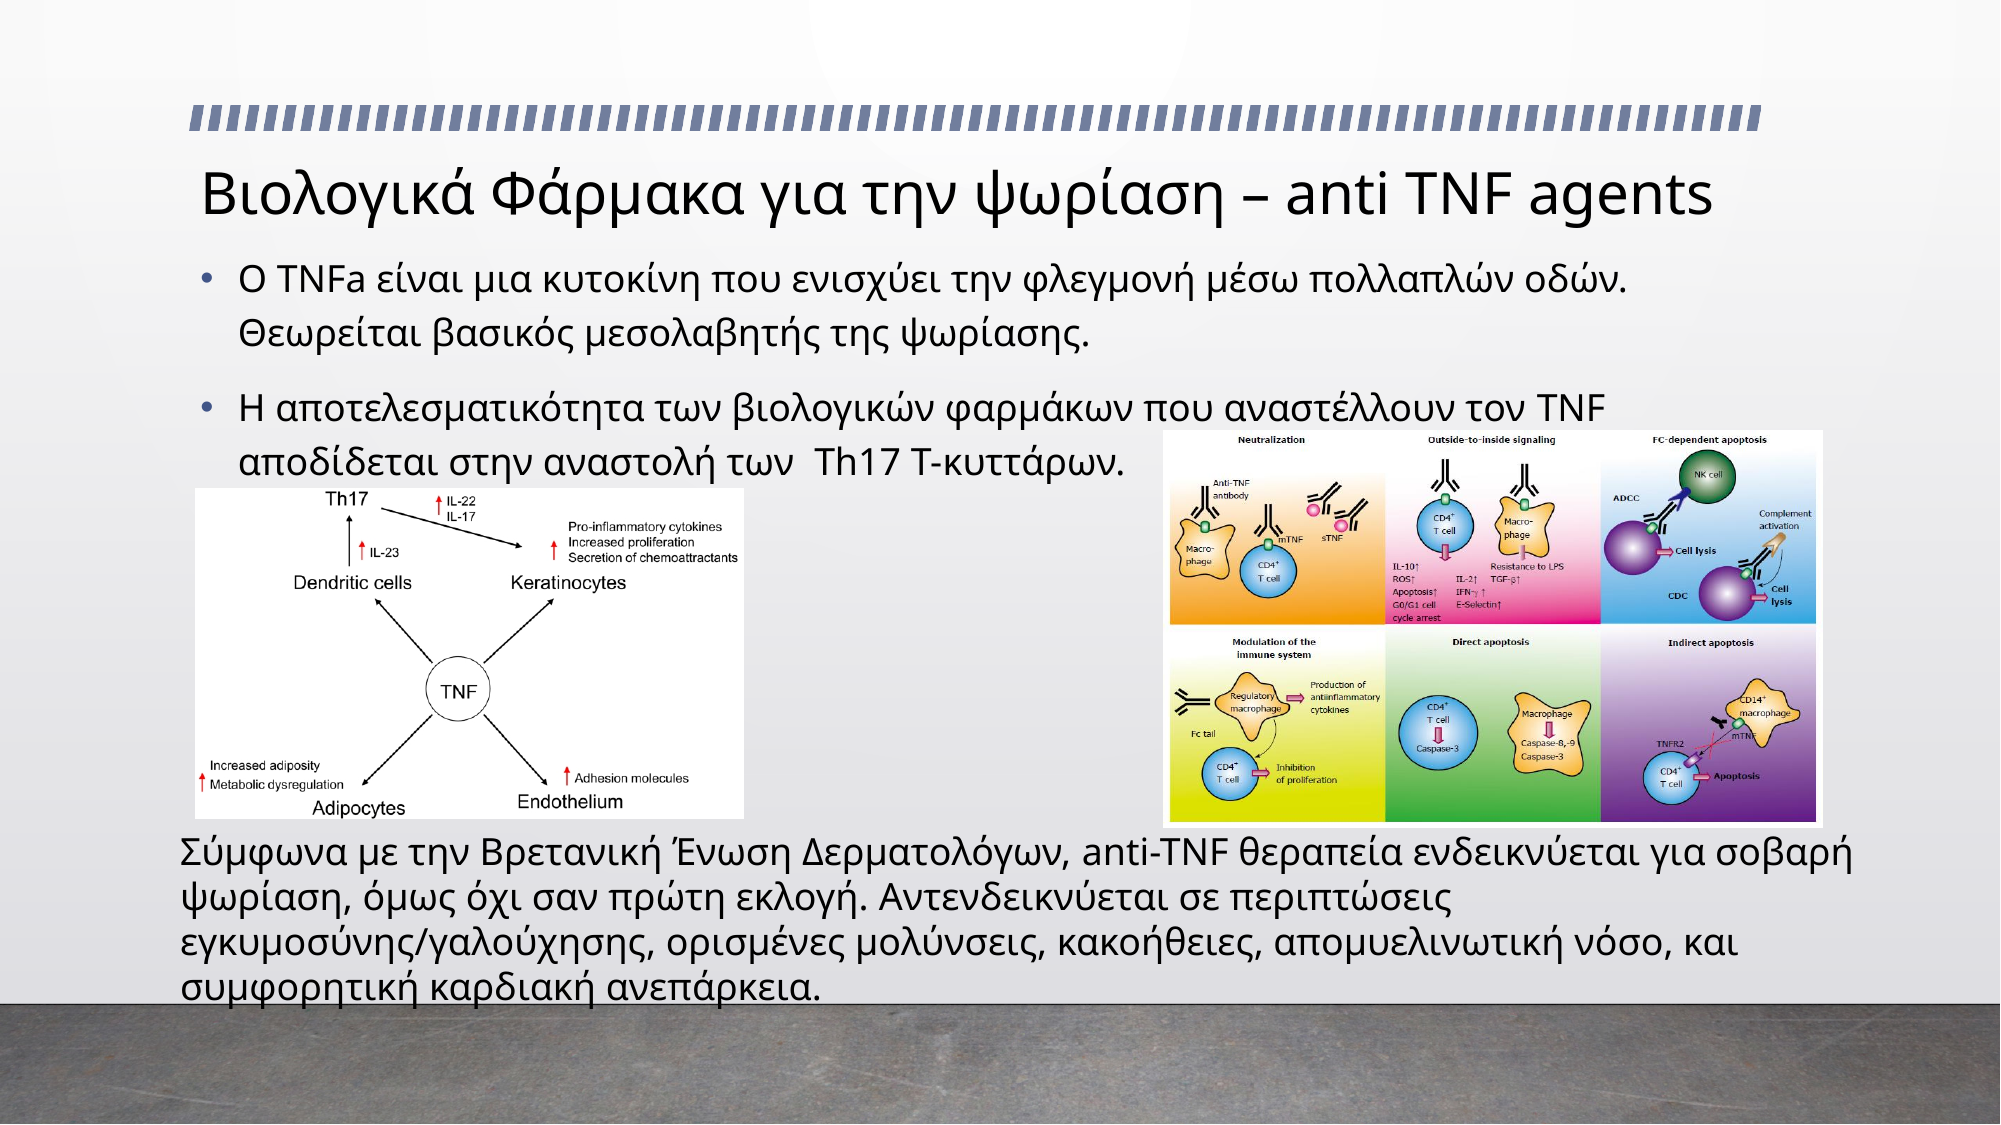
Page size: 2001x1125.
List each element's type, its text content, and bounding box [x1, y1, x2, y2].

list O TNFa είναι μια κυτοκίνη που ενισχύει την φλεγμονή μέσω πολλαπλών οδών. Θεωρείται βασικός μεσολαβητής της ψωρίασης. Η αποτελεσματικότητα των βιολογικών φαρμάκων που αναστέλλουν τον TNF αποδίδεται στην αναστολή των Th17 T-κυττάρων. [185, 238, 1761, 525]
title Βιολογικά Φάρμακα για την ψωρίαση – anti TNF agents [185, 156, 1761, 238]
picture [1163, 430, 1824, 829]
picture [0, 1004, 2000, 1124]
text_box Σύμφωνα με την Βρετανική Ένωση Δερματολόγων, anti-TNF θεραπεία ενδεικνύεται για σοβαρή ψωρίαση, όμως όχι σαν πρώτη εκλογή. Aντενδεικνύεται σε περιπτώσεις εγκυμοσύνης/γαλούχησης, ορισμένες μολύνσεις, κακοήθειες, απομυελινωτική νόσο, και συμφορητική καρδιακή ανεπάρκεια. [165, 820, 1883, 1061]
picture [195, 488, 745, 819]
